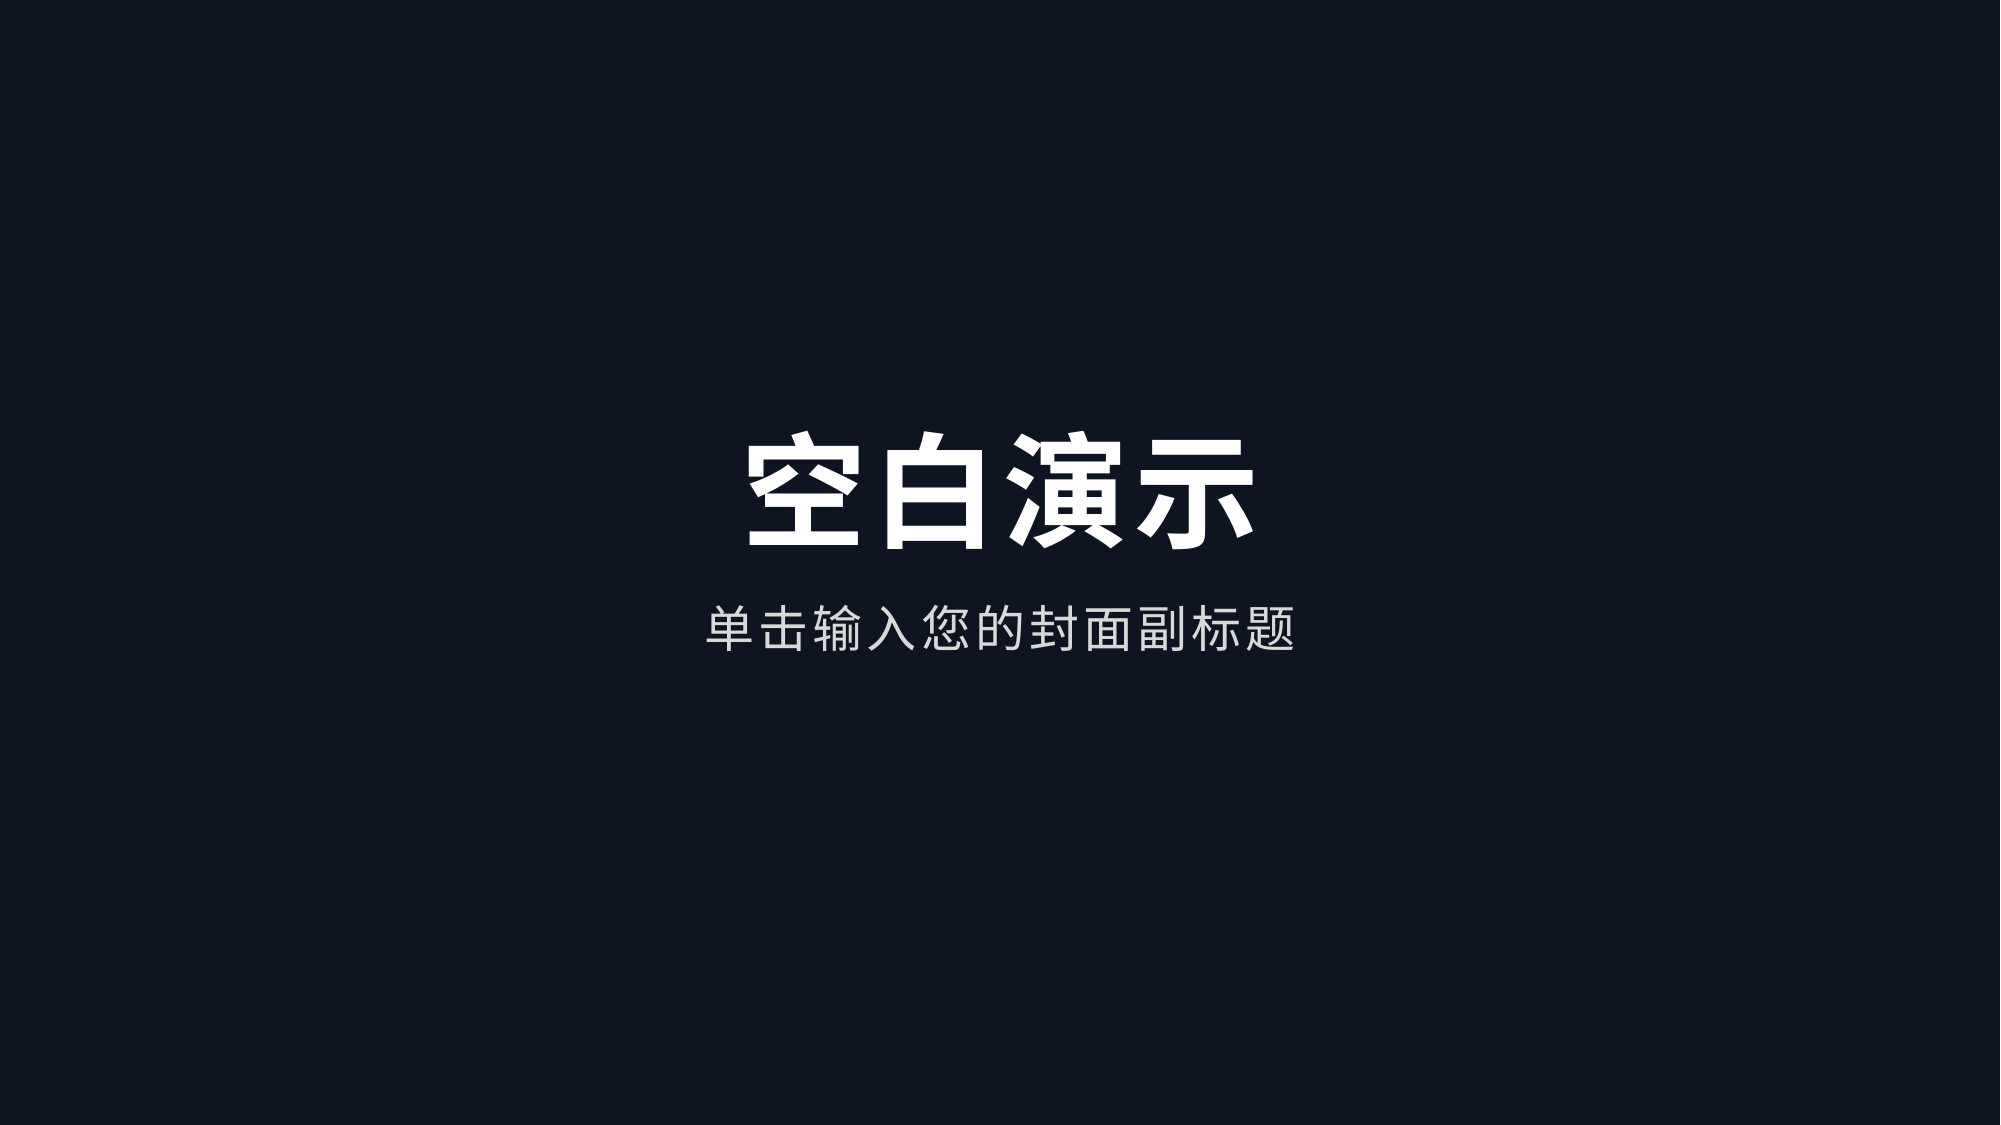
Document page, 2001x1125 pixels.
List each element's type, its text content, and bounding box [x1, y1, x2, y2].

title 空白演示 [196, 149, 1805, 572]
subtitle 单击输入您的封面副标题 [196, 584, 1805, 826]
